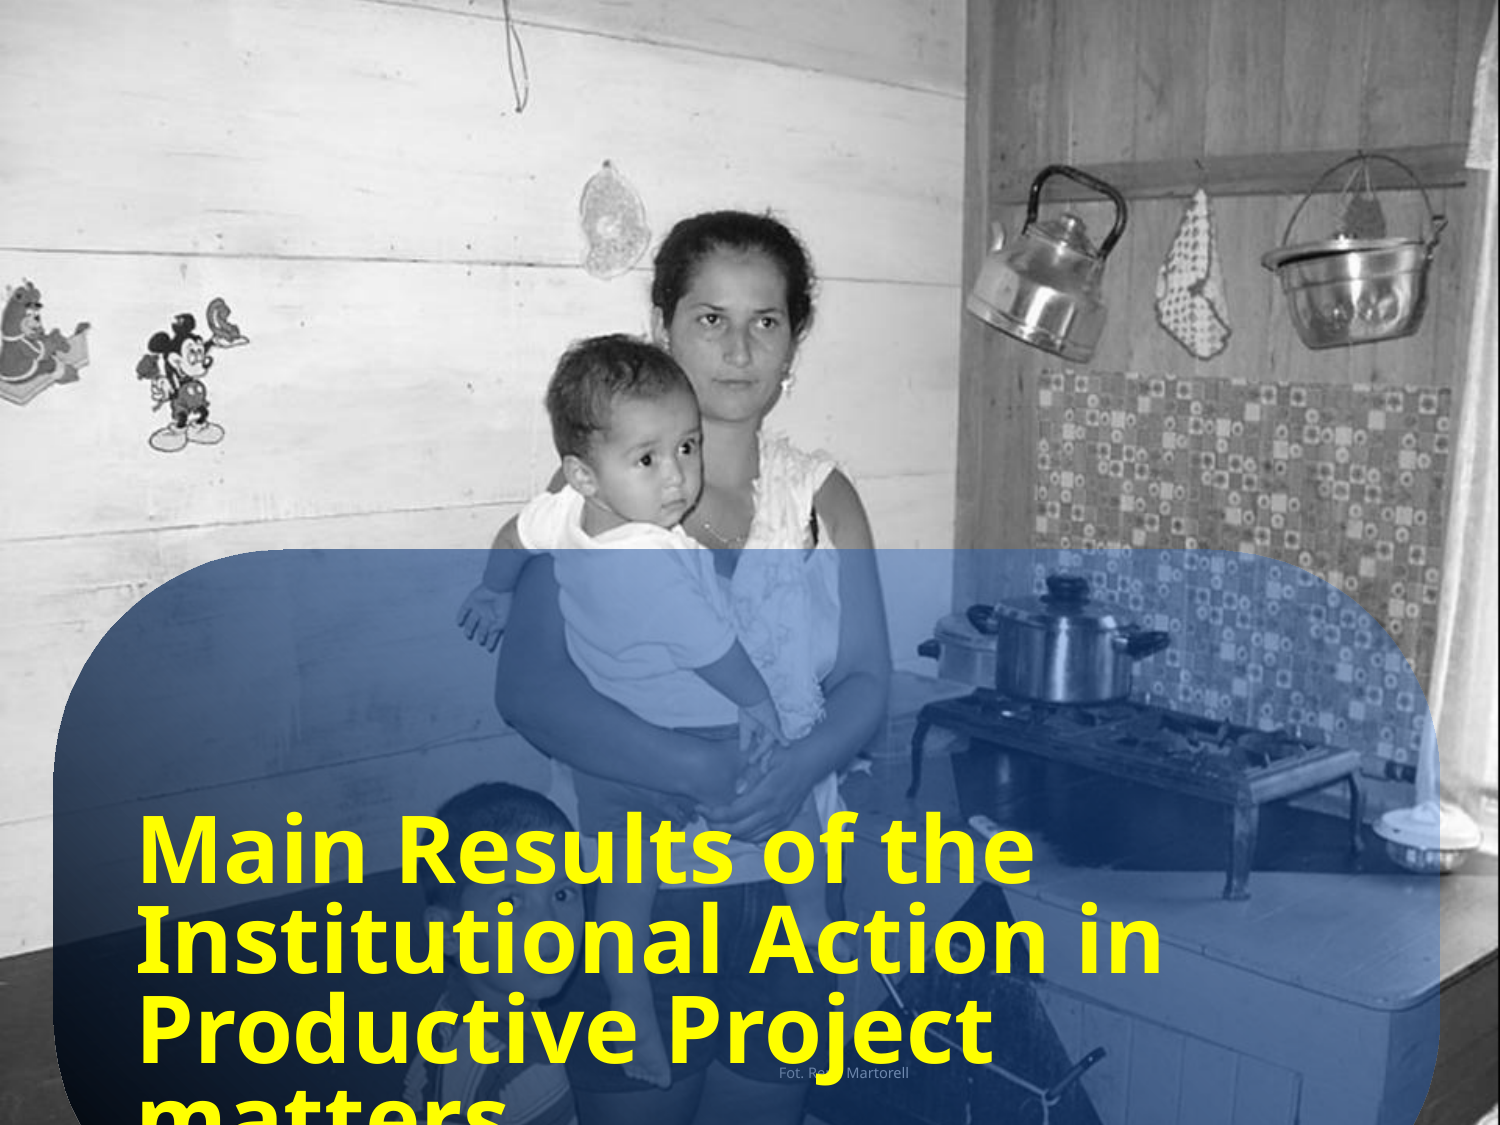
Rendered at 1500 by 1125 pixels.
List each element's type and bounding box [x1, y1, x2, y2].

text_box [0, 0, 1500, 1125]
